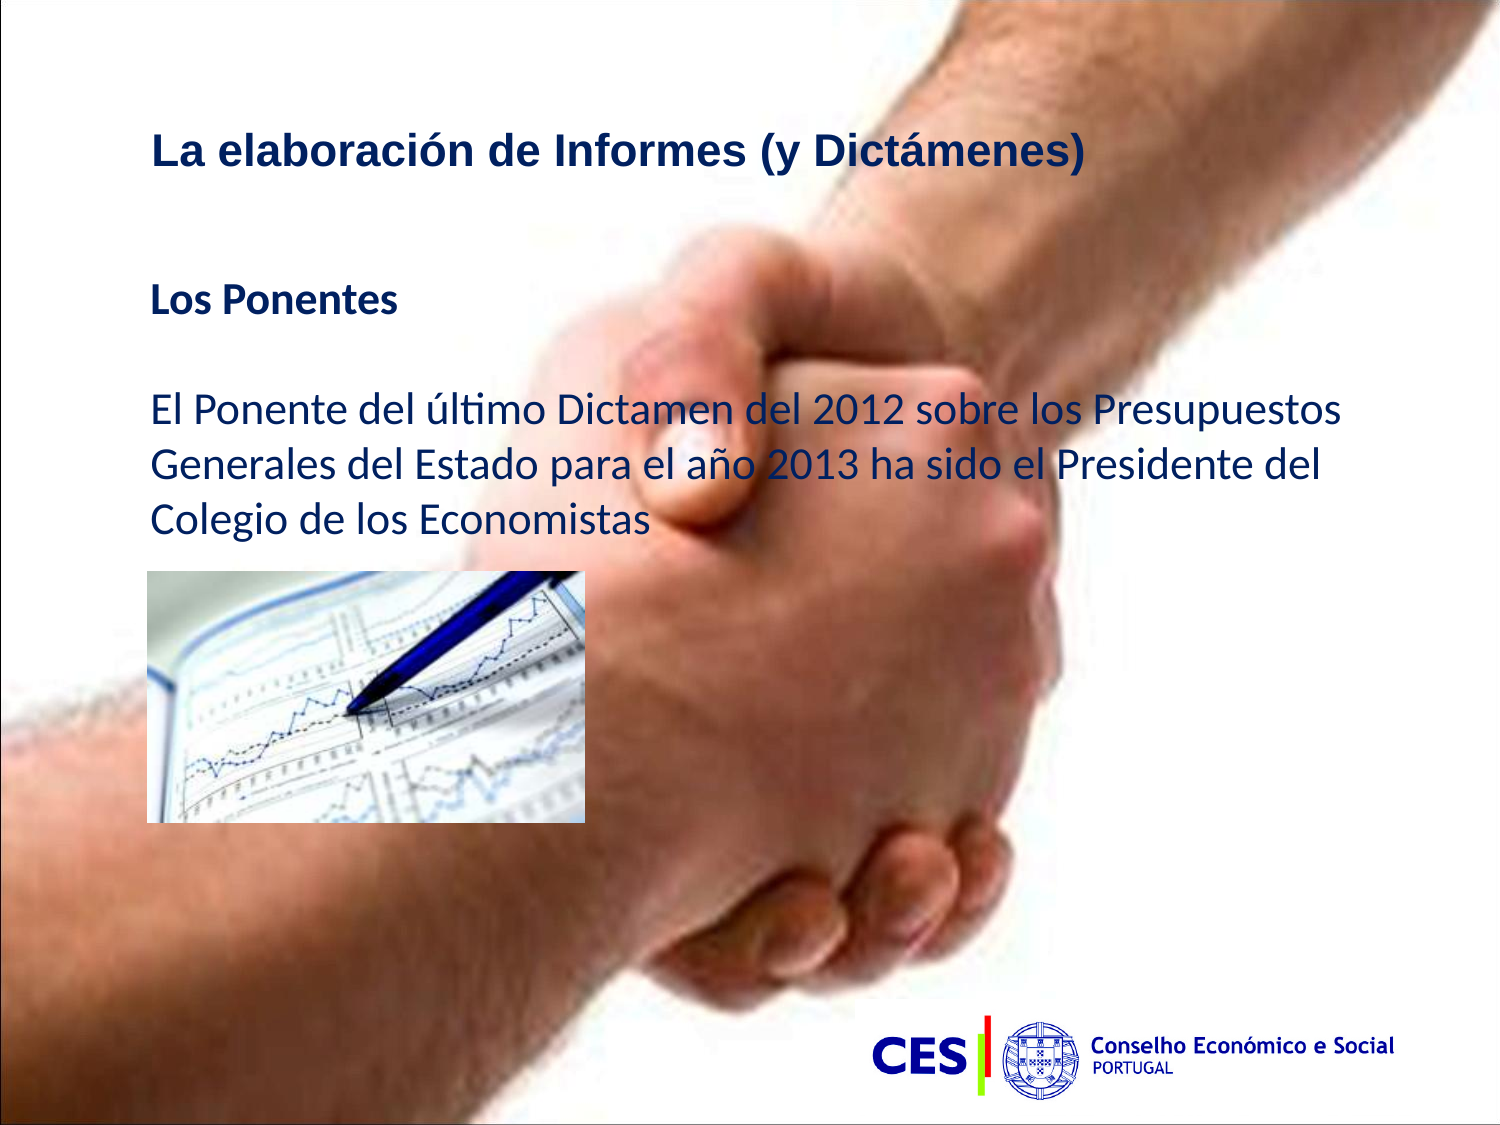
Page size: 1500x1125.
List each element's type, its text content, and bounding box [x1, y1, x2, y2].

picture [0, 0, 1500, 1125]
text_box Los Ponentes El Ponente del último Dictamen del 2012 sobre los Presupuestos Generales del Estado para el año 2013 ha sido el Presidente del Colegio de los Economistas [135, 260, 1436, 551]
text_box La elaboración de Informes (y Dictámenes) [136, 113, 1102, 184]
